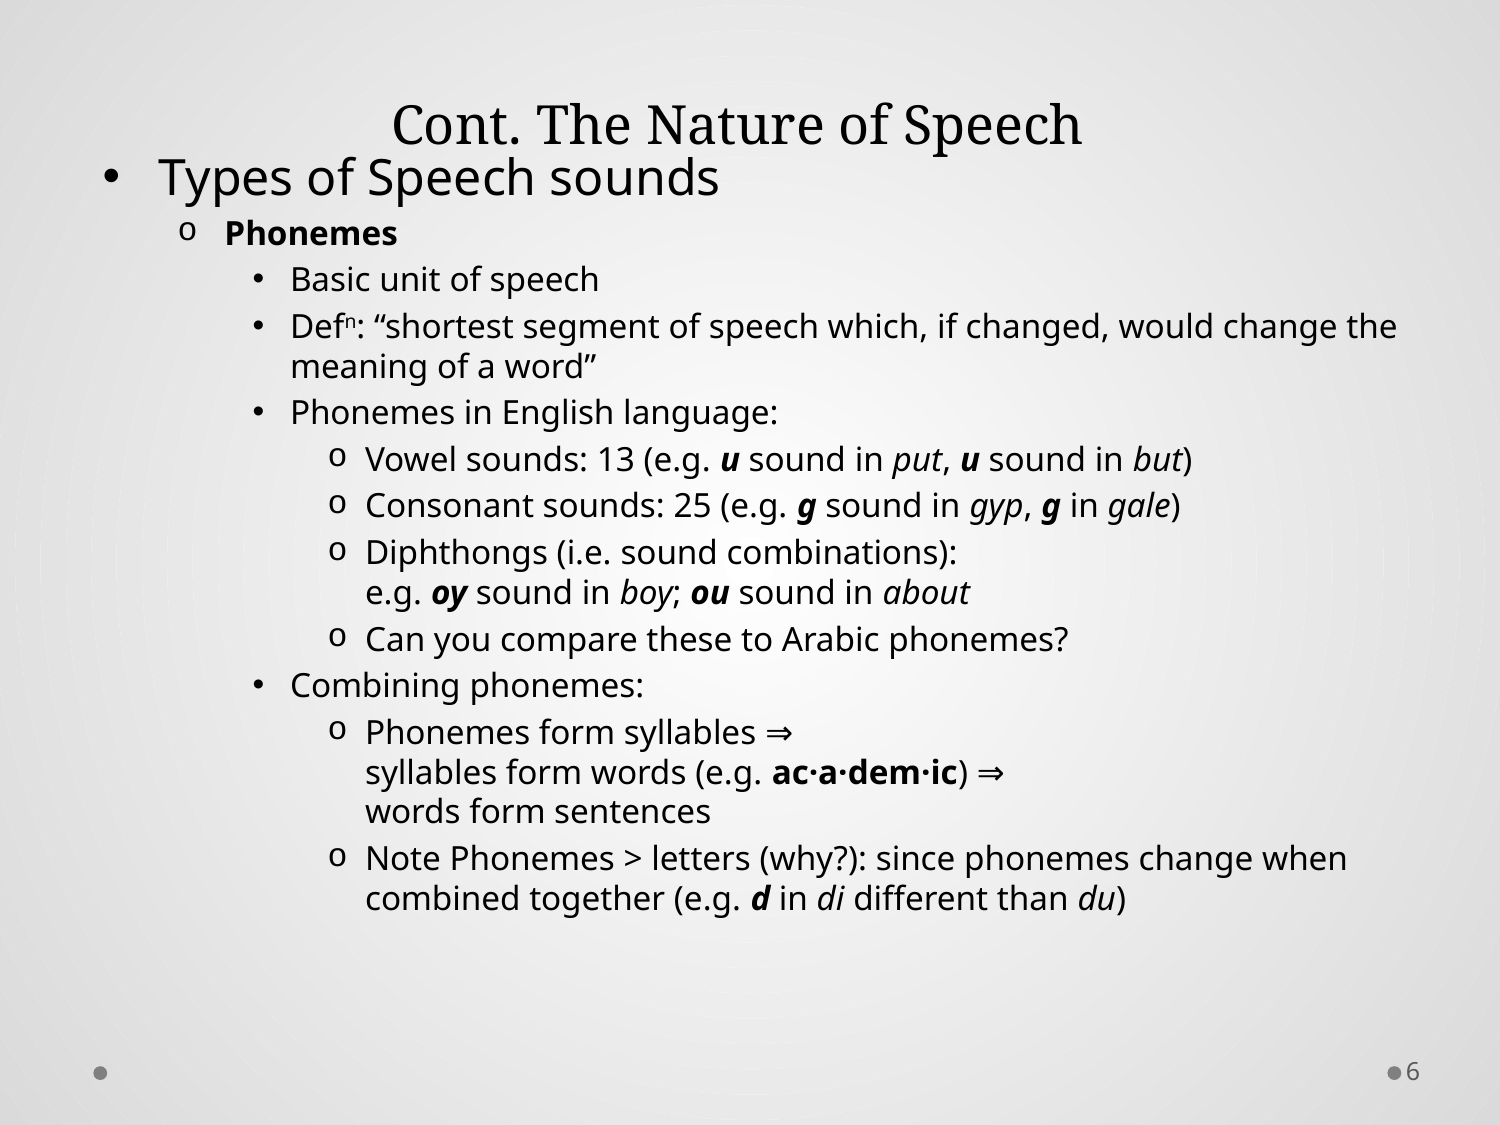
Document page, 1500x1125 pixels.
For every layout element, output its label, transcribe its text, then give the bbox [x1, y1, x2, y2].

list Types of Speech sounds Phonemes Basic unit of speech Defn: “shortest segment of speech which, if changed, would change the meaning of a word” Phonemes in English language: Vowel sounds: 13 (e.g. u sound in put, u sound in but) Consonant sounds: 25 (e.g. g sound in gyp, g in gale) Diphthongs (i.e. sound combinations): e.g. oy sound in boy; ou sound in about Can you compare these to Arabic phonemes? Combining phonemes: Phonemes form syllables ⇒ syllables form words (e.g. ac·a·dem·ic) ⇒ words form sentences Note Phonemes > letters (why?): since phonemes change when combined together (e.g. d in di different than du) [87, 137, 1438, 1113]
slide_number 6 [1401, 1042, 1494, 1103]
title Cont. The Nature of Speech [62, 62, 1413, 163]
